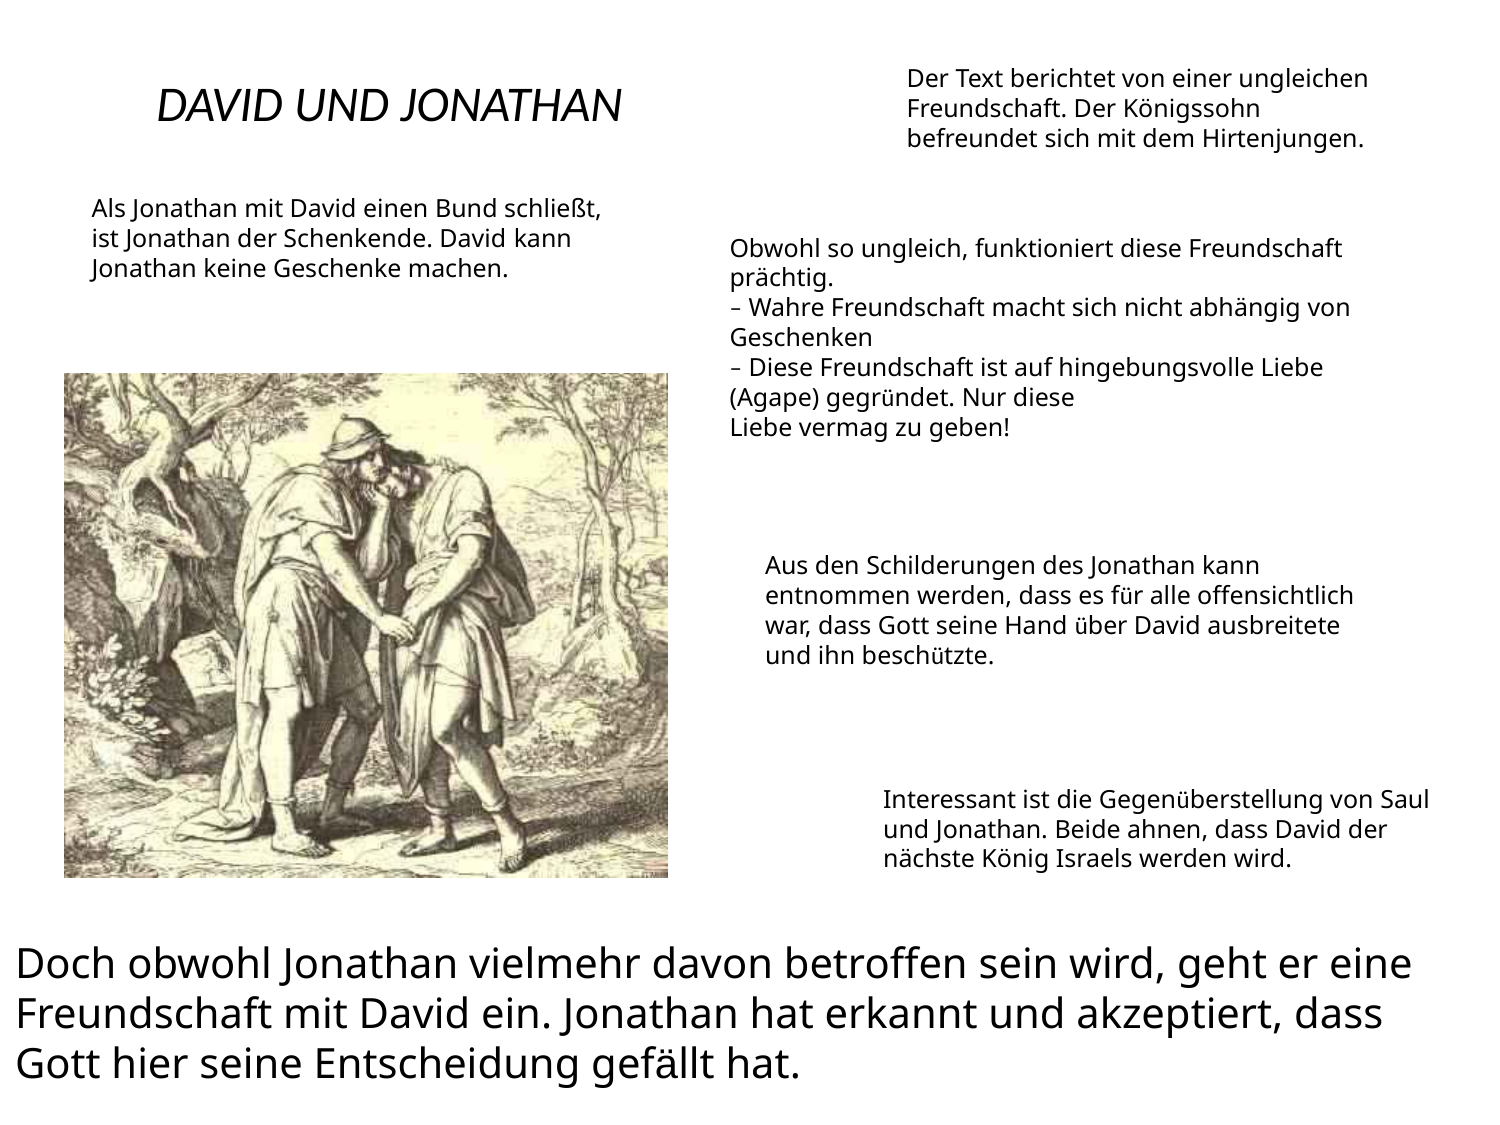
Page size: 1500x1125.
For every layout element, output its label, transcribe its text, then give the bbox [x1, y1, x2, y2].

title DAVID UND JONATHAN [100, 30, 680, 173]
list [64, 373, 668, 878]
text_box Interessant ist die Gegenüberstellung von Saul und Jonathan. Beide ahnen, dass David der nӓchste Kӧnig Israels werden wird. [868, 775, 1447, 881]
text_box Aus den Schilderungen des Jonathan kann entnommen werden, dass es für alle offensichtlich war, dass Gott seine Hand über David ausbreitete und ihn beschützte. [750, 542, 1388, 678]
text_box Als Jonathan mit David einen Bund schließt, ist Jonathan der Schenkende. David kann Jonathan keine Geschenke machen. [76, 185, 638, 290]
text_box Doch obwohl Jonathan vielmehr davon betroffen sein wird, geht er eine Freundschaft mit David ein. Jonathan hat erkannt und akzeptiert, dass Gott hier seine Entscheidung gefӓllt hat. [0, 929, 1459, 1095]
text_box Obwohl so ungleich, funktioniert diese Freundschaft prӓchtig. – Wahre Freundschaft macht sich nicht abhӓngig von Geschenken – Diese Freundschaft ist auf hingebungsvolle Liebe (Agape) gegründet. Nur diese Liebe vermag zu geben! [714, 224, 1388, 449]
text_box Der Text berichtet von einer ungleichen Freundschaft. Der Kӧnigssohn befreundet sich mit dem Hirtenjungen. [891, 55, 1400, 160]
